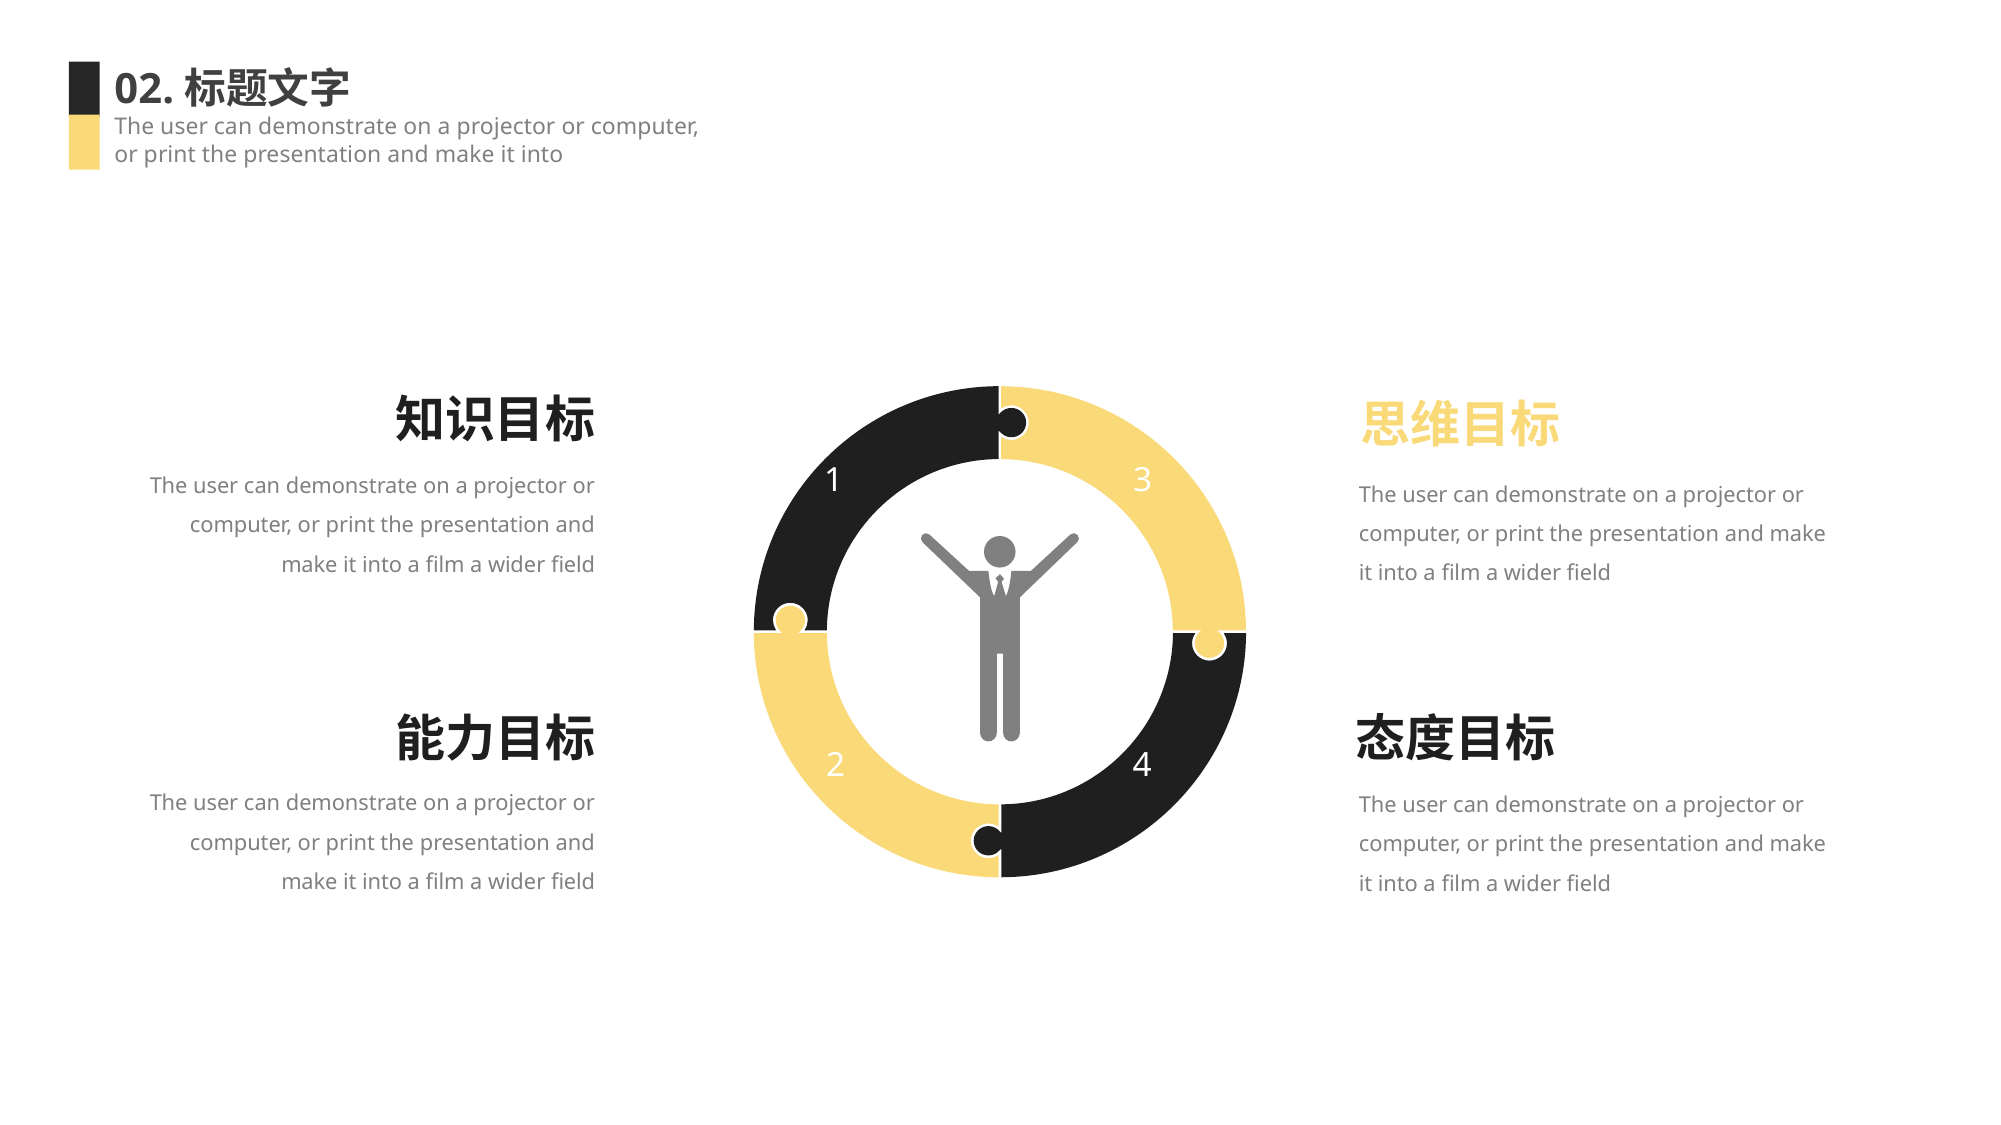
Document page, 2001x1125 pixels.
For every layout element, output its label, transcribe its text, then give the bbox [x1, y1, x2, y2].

text_box [753, 605, 999, 878]
text_box 能力目标 [380, 698, 611, 774]
text_box 2 [811, 735, 861, 791]
text_box 3 [1118, 451, 1167, 506]
text_box The user can demonstrate on a projector or computer, or print the presentation and make it into a film a wider field [132, 451, 611, 584]
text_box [920, 532, 1080, 742]
text_box 1 [809, 451, 859, 506]
text_box [973, 633, 1247, 878]
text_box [68, 54, 742, 176]
text_box 态度目标 [1340, 698, 1570, 774]
text_box The user can demonstrate on a projector or computer, or print the presentation and make it into a film a wider field [1344, 769, 1855, 903]
text_box 知识目标 [379, 379, 610, 455]
text_box The user can demonstrate on a projector or computer, or print the presentation and make it into a film a wider field [1344, 459, 1855, 593]
text_box [1001, 386, 1247, 658]
text_box 4 [1117, 735, 1167, 791]
text_box 思维目标 [1345, 384, 1576, 460]
text_box The user can demonstrate on a projector or computer, or print the presentation and make it into a film a wider field [132, 768, 611, 902]
text_box [753, 386, 1027, 631]
